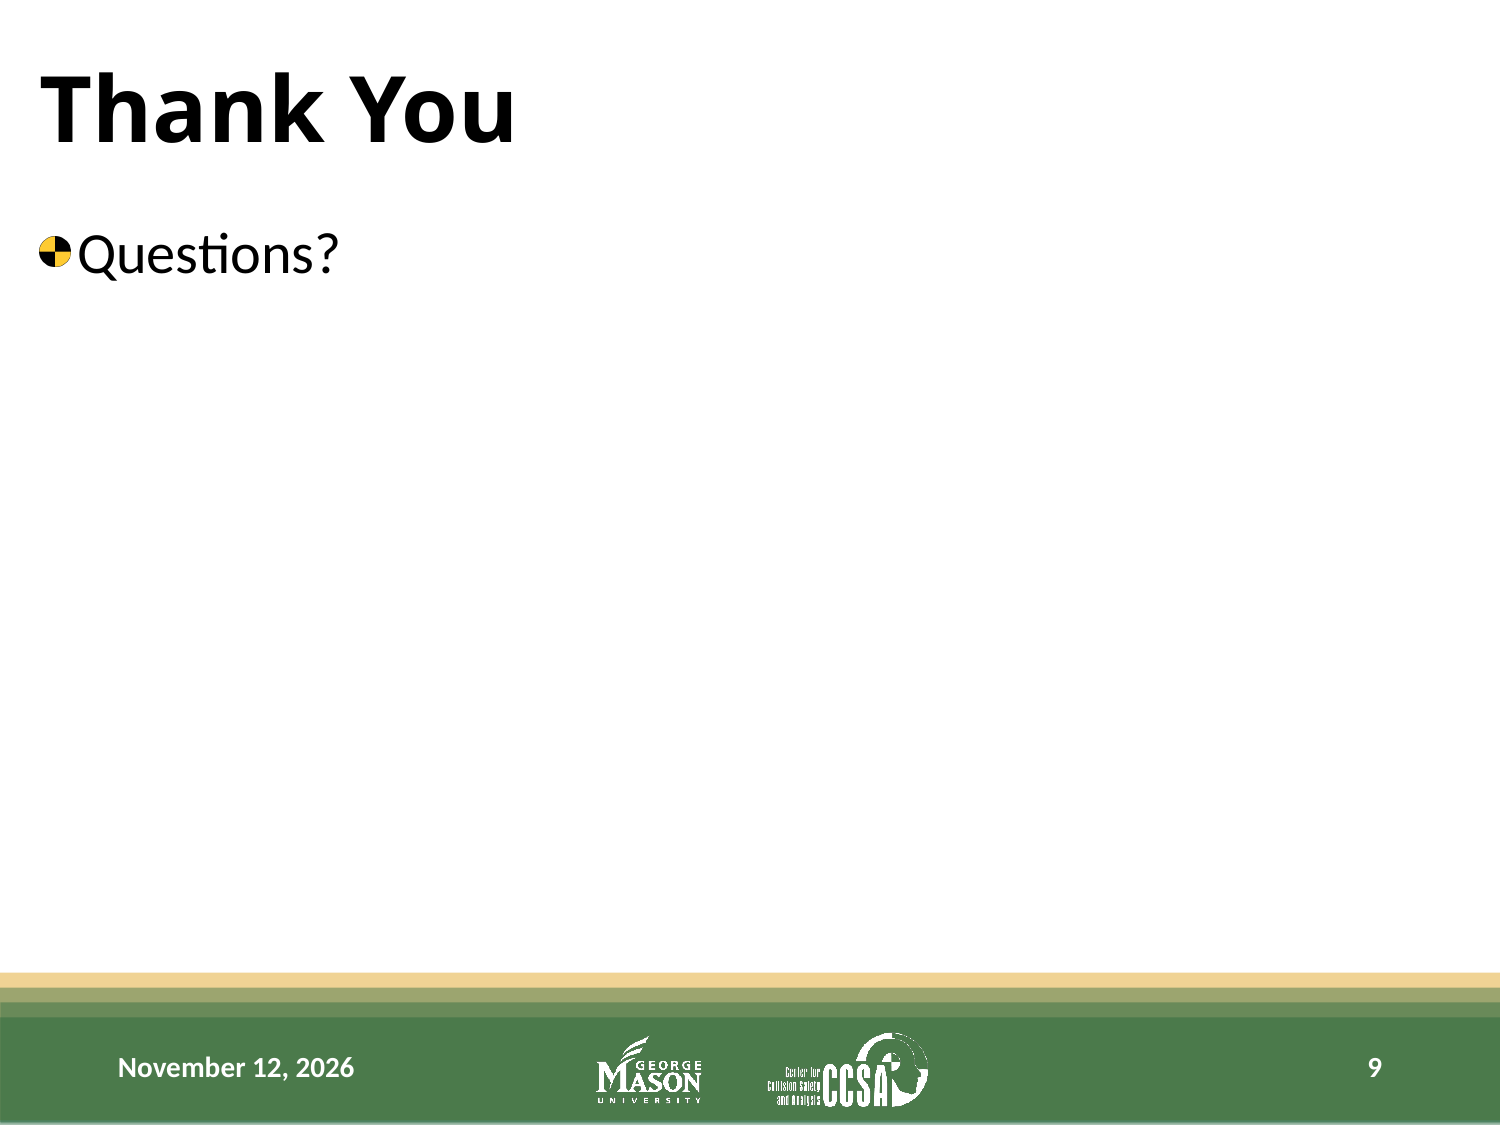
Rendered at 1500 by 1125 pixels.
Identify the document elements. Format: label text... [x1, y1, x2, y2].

picture [587, 1024, 713, 1115]
title Thank You [24, 24, 1475, 200]
picture [39, 236, 71, 267]
picture [757, 1024, 938, 1115]
slide_number 9 [1115, 1041, 1397, 1102]
list Questions? [24, 216, 1475, 950]
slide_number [103, 1041, 441, 1102]
